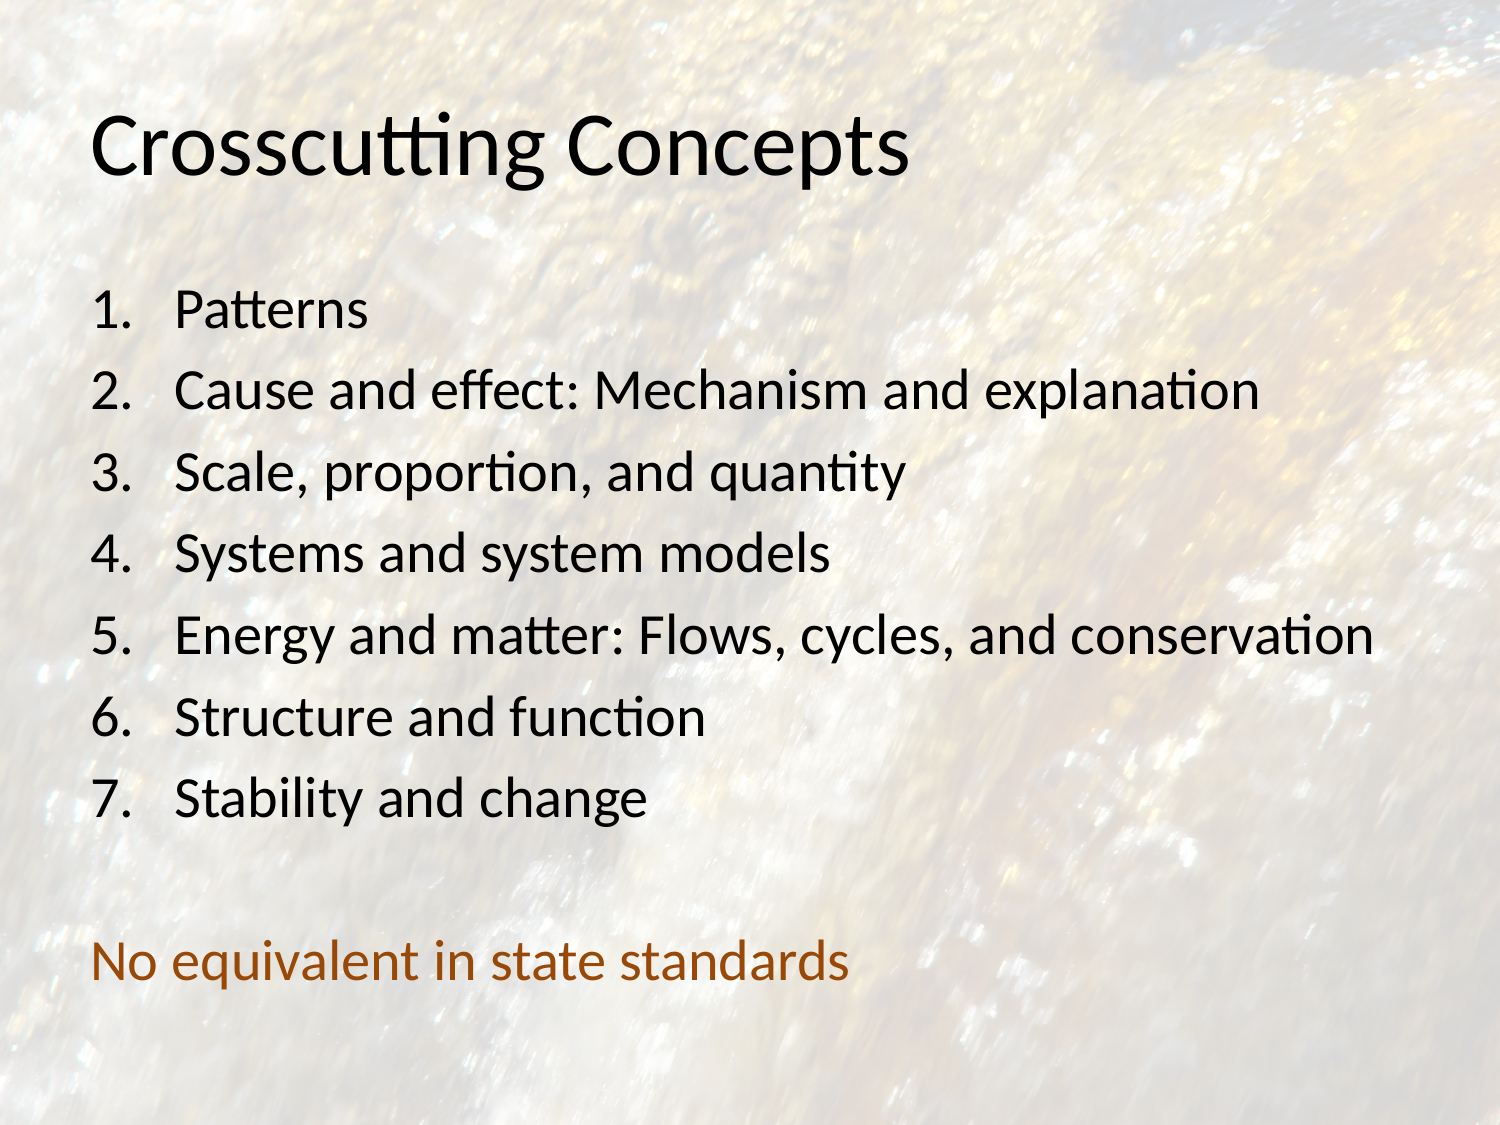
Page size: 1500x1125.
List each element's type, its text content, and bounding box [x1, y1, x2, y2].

list Patterns Cause and effect: Mechanism and explanation Scale, proportion, and quantity Systems and system models Energy and matter: Flows, cycles, and conservation Structure and function Stability and change No equivalent in state standards [75, 262, 1425, 1005]
title Crosscutting Concepts [75, 45, 1425, 233]
